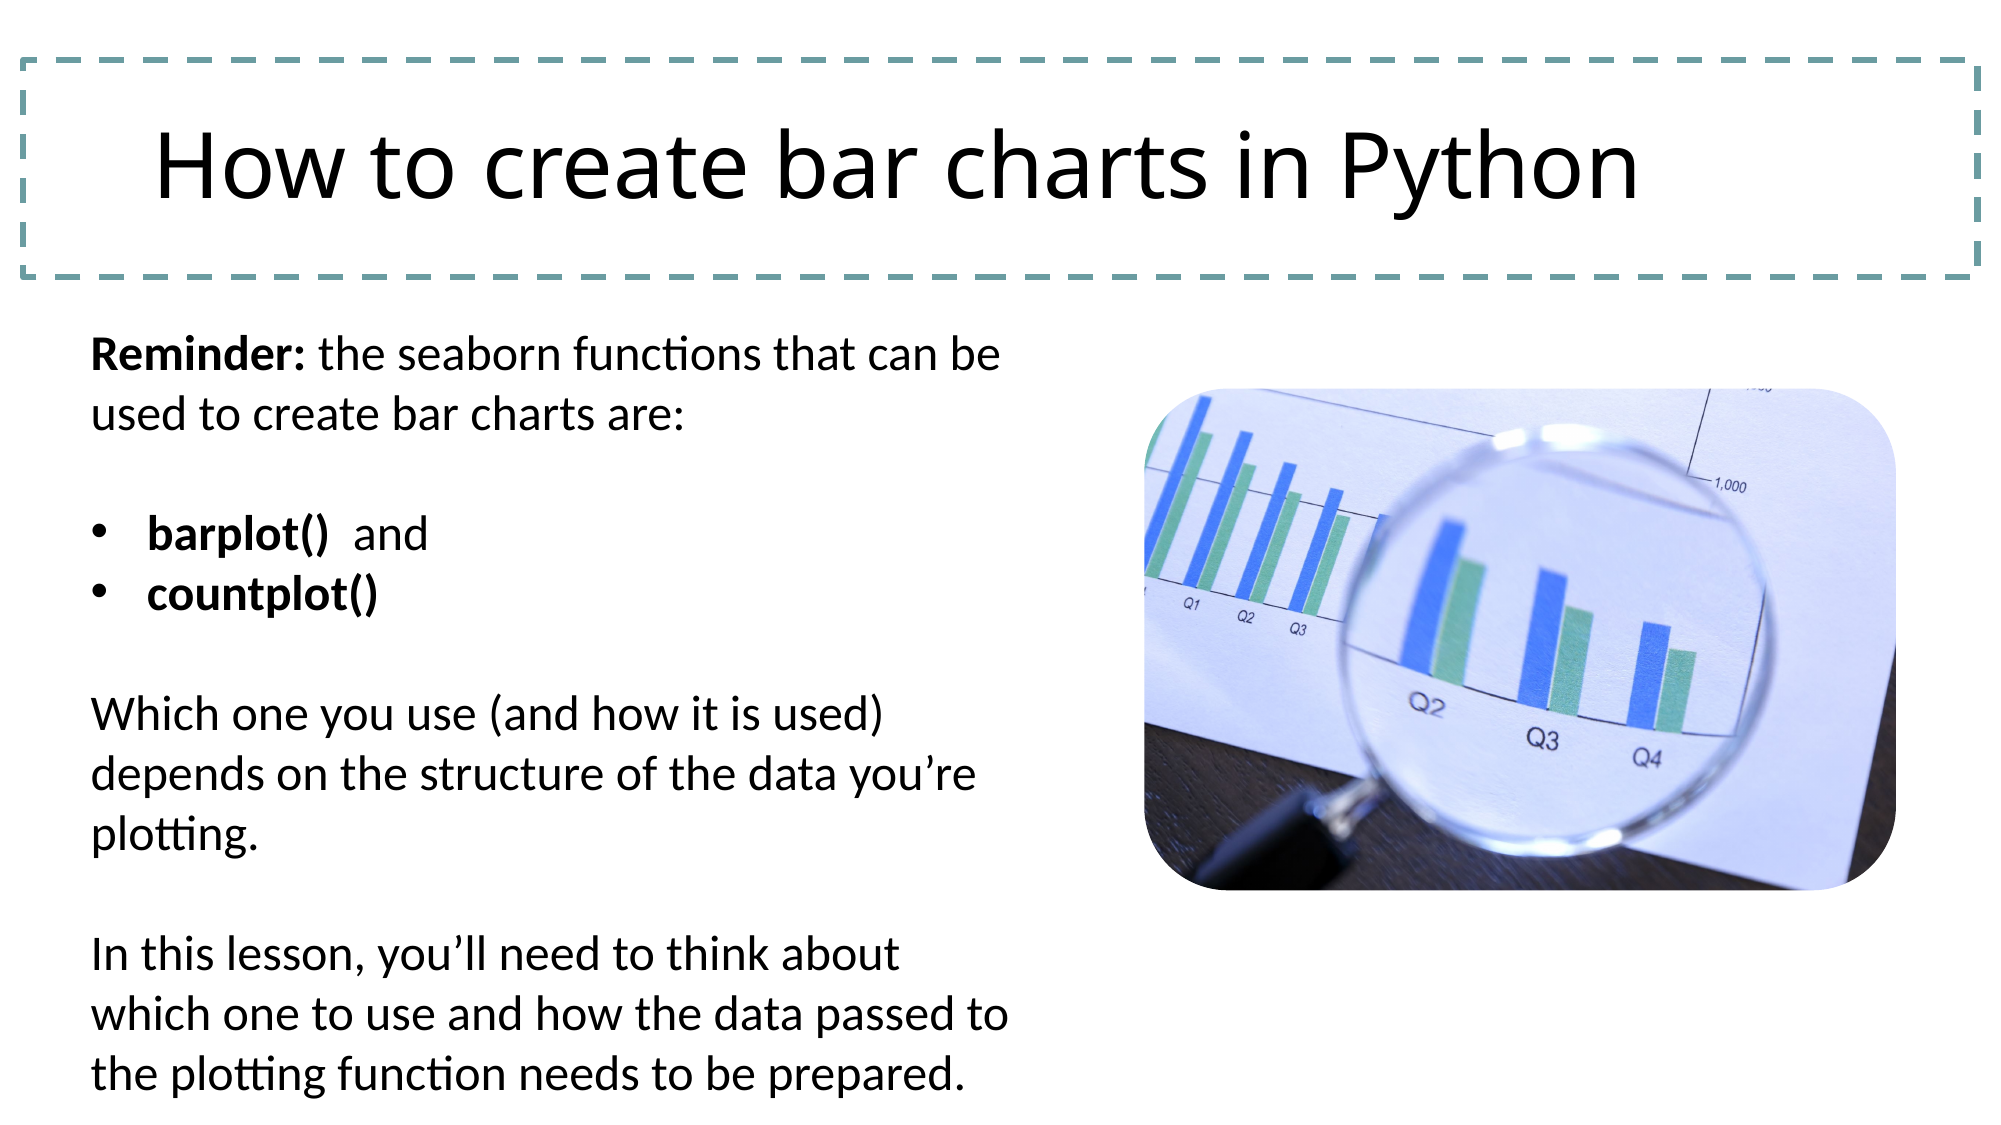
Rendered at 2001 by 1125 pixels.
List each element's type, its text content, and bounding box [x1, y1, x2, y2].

picture [1144, 388, 1896, 891]
text_box Reminder: the seaborn functions that can be used to create bar charts are: barplot() and countplot() Which one you use (and how it is used) depends on the structure of the data you’re plotting. In this lesson, you’ll need to think about which one to use and how the data passed to the plotting function needs to be prepared. [75, 312, 1042, 1125]
title How to create bar charts in Python [137, 59, 1863, 278]
